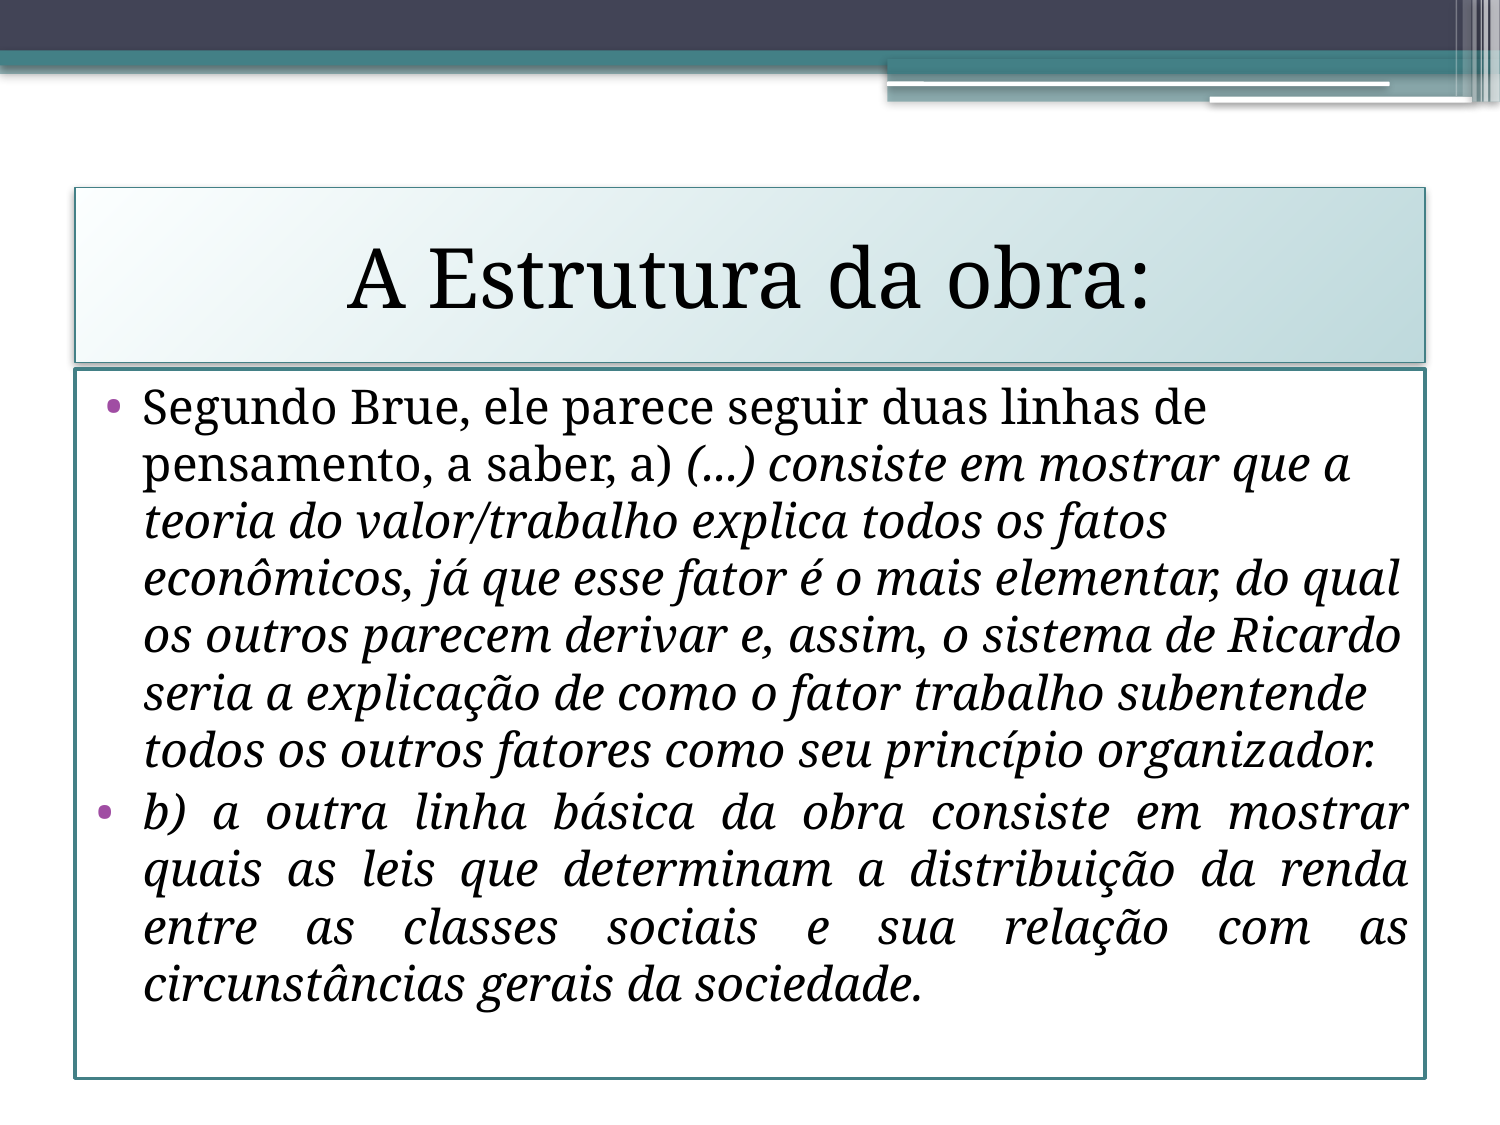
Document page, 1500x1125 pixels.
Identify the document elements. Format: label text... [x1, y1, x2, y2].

list Segundo Brue, ele parece seguir duas linhas de pensamento, a saber, a) (...) consiste em mostrar que a teoria do valor/trabalho explica todos os fatos econômicos, já que esse fator é o mais elementar, do qual os outros parecem derivar e, assim, o sistema de Ricardo seria a explicação de como o fator trabalho subentende todos os outros fatores como seu princípio organizador. b) a outra linha básica da obra consiste em mostrar quais as leis que determinam a distribuição da renda entre as classes sociais e sua relação com as circunstâncias gerais da sociedade. [73, 367, 1427, 1080]
title A Estrutura da obra: [74, 187, 1426, 363]
